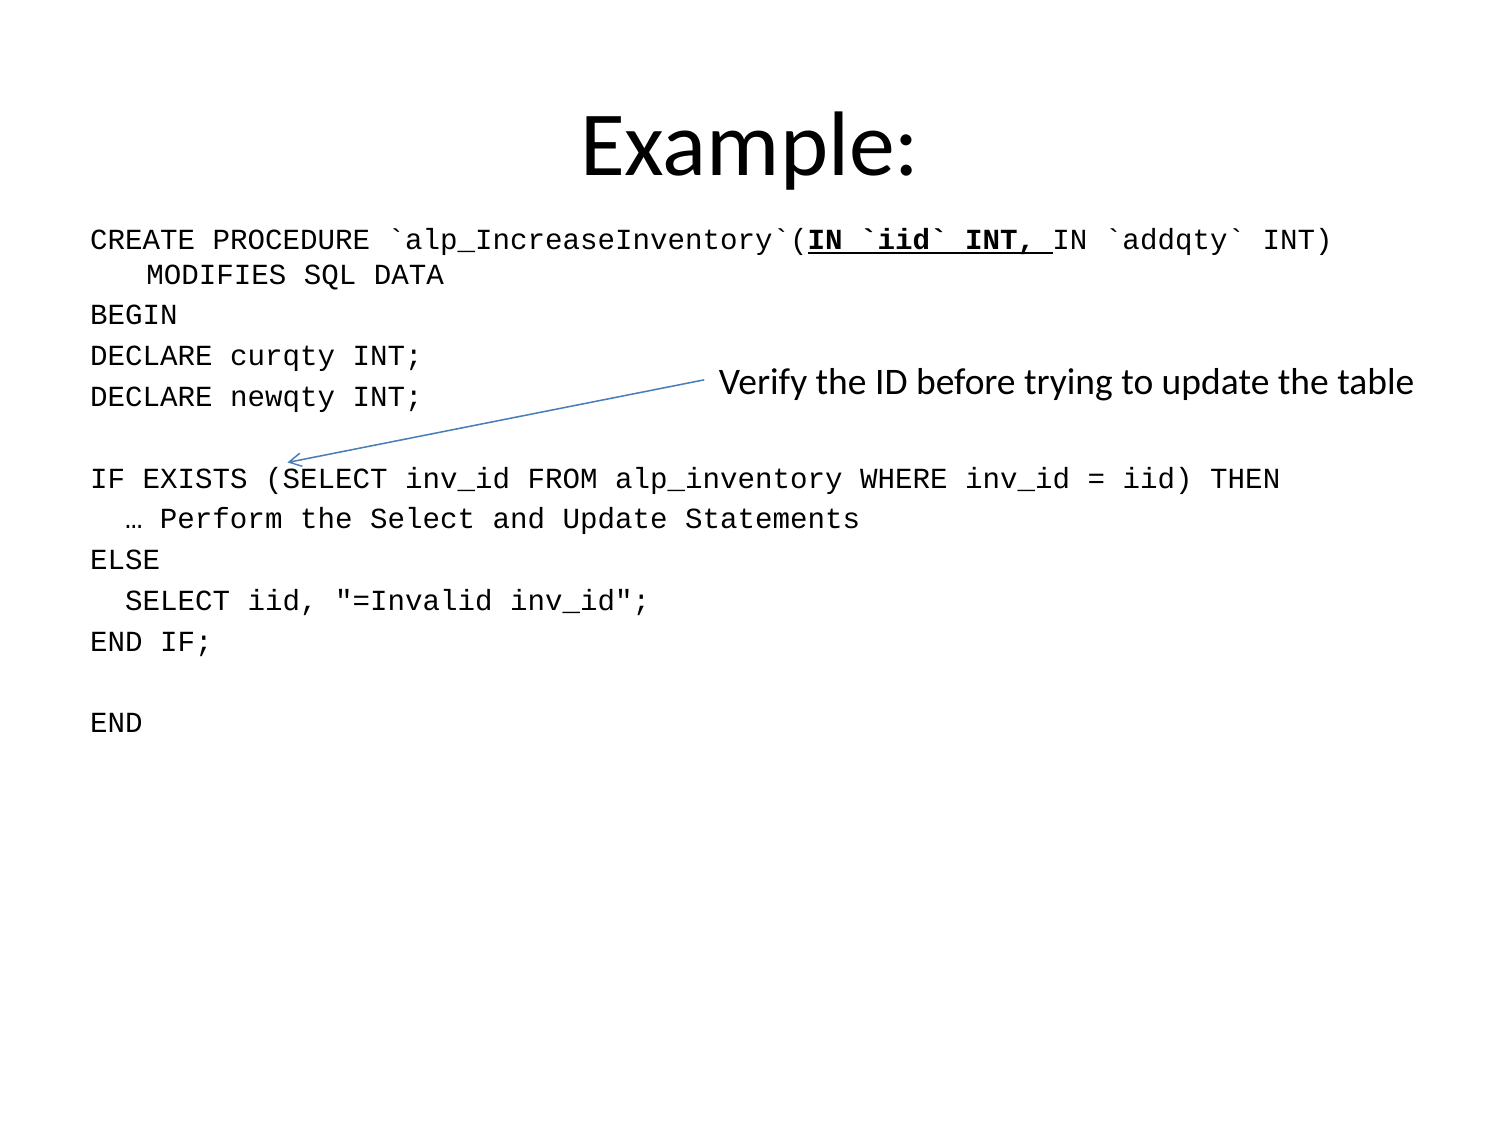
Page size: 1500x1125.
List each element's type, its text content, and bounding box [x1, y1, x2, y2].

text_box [287, 379, 701, 463]
list CREATE PROCEDURE `alp_IncreaseInventory`(IN `iid` INT, IN `addqty` INT) MODIFIES SQL DATA BEGIN DECLARE curqty INT; DECLARE newqty INT; IF EXISTS (SELECT inv_id FROM alp_inventory WHERE inv_id = iid) THEN … Perform the Select and Update Statements ELSE SELECT iid, "=Invalid inv_id"; END IF; END [75, 212, 1425, 1005]
title Example: [75, 45, 1425, 212]
text_box Verify the ID before trying to update the table [704, 349, 1431, 410]
